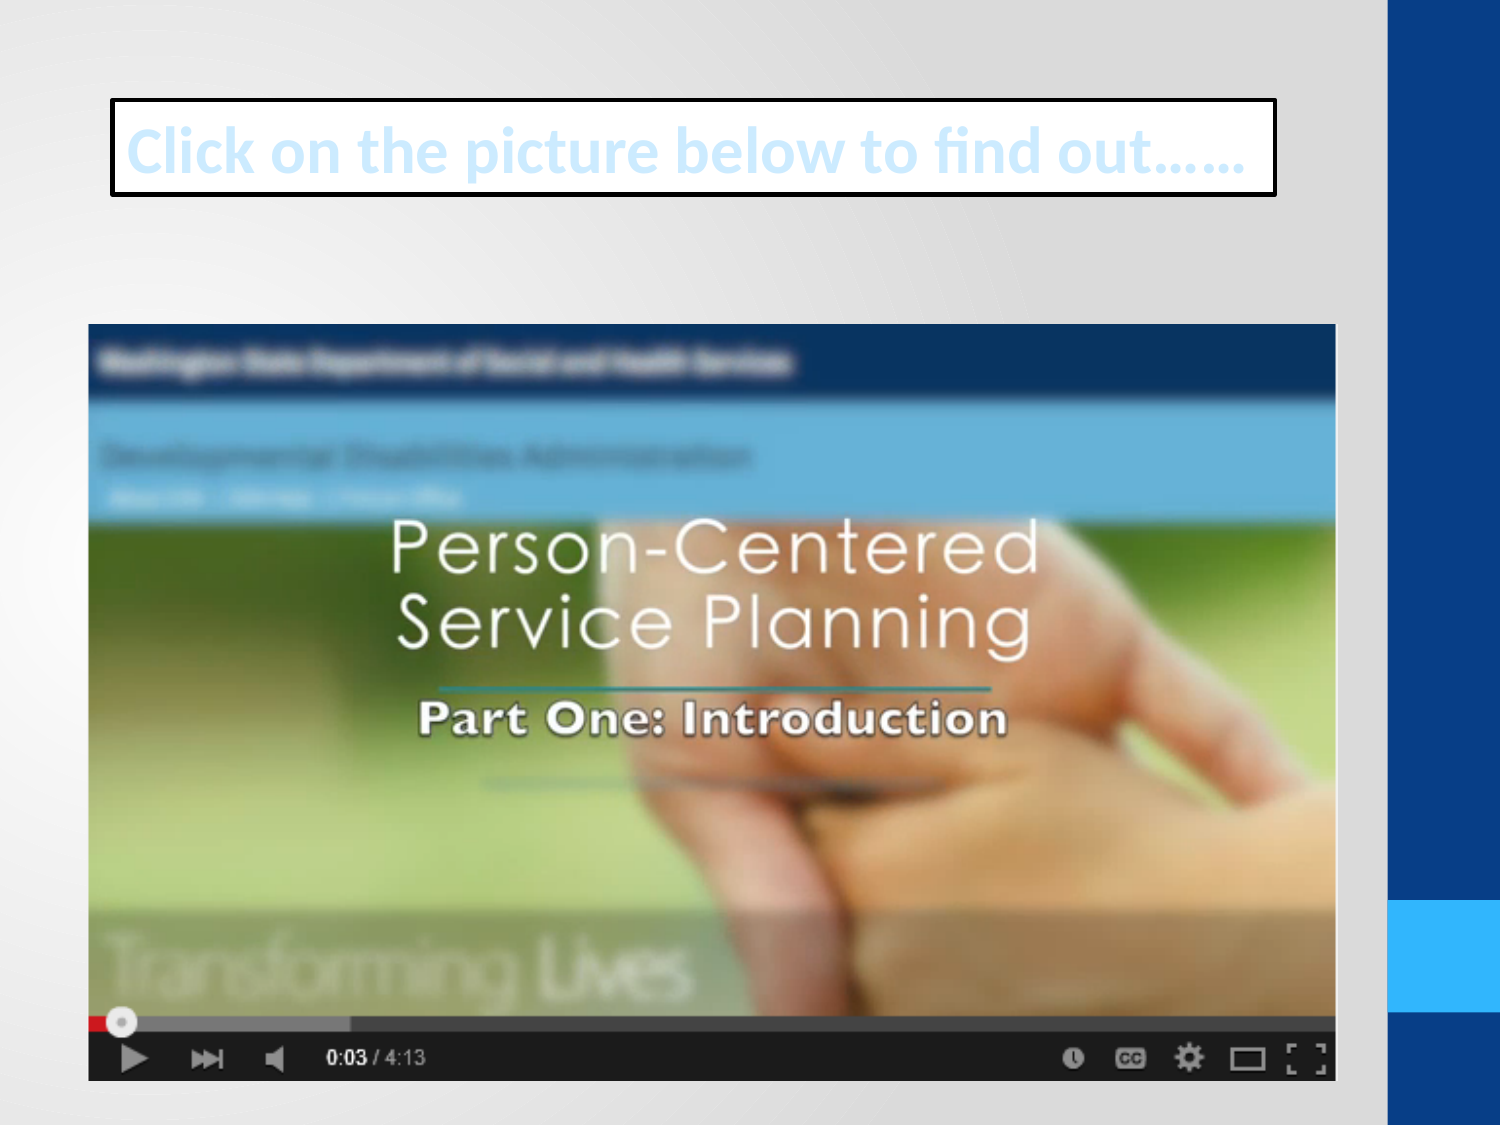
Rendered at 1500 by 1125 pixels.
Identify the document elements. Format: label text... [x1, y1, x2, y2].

text_box Click on the picture below to find out…… [110, 98, 1277, 197]
picture [86, 324, 1339, 1081]
